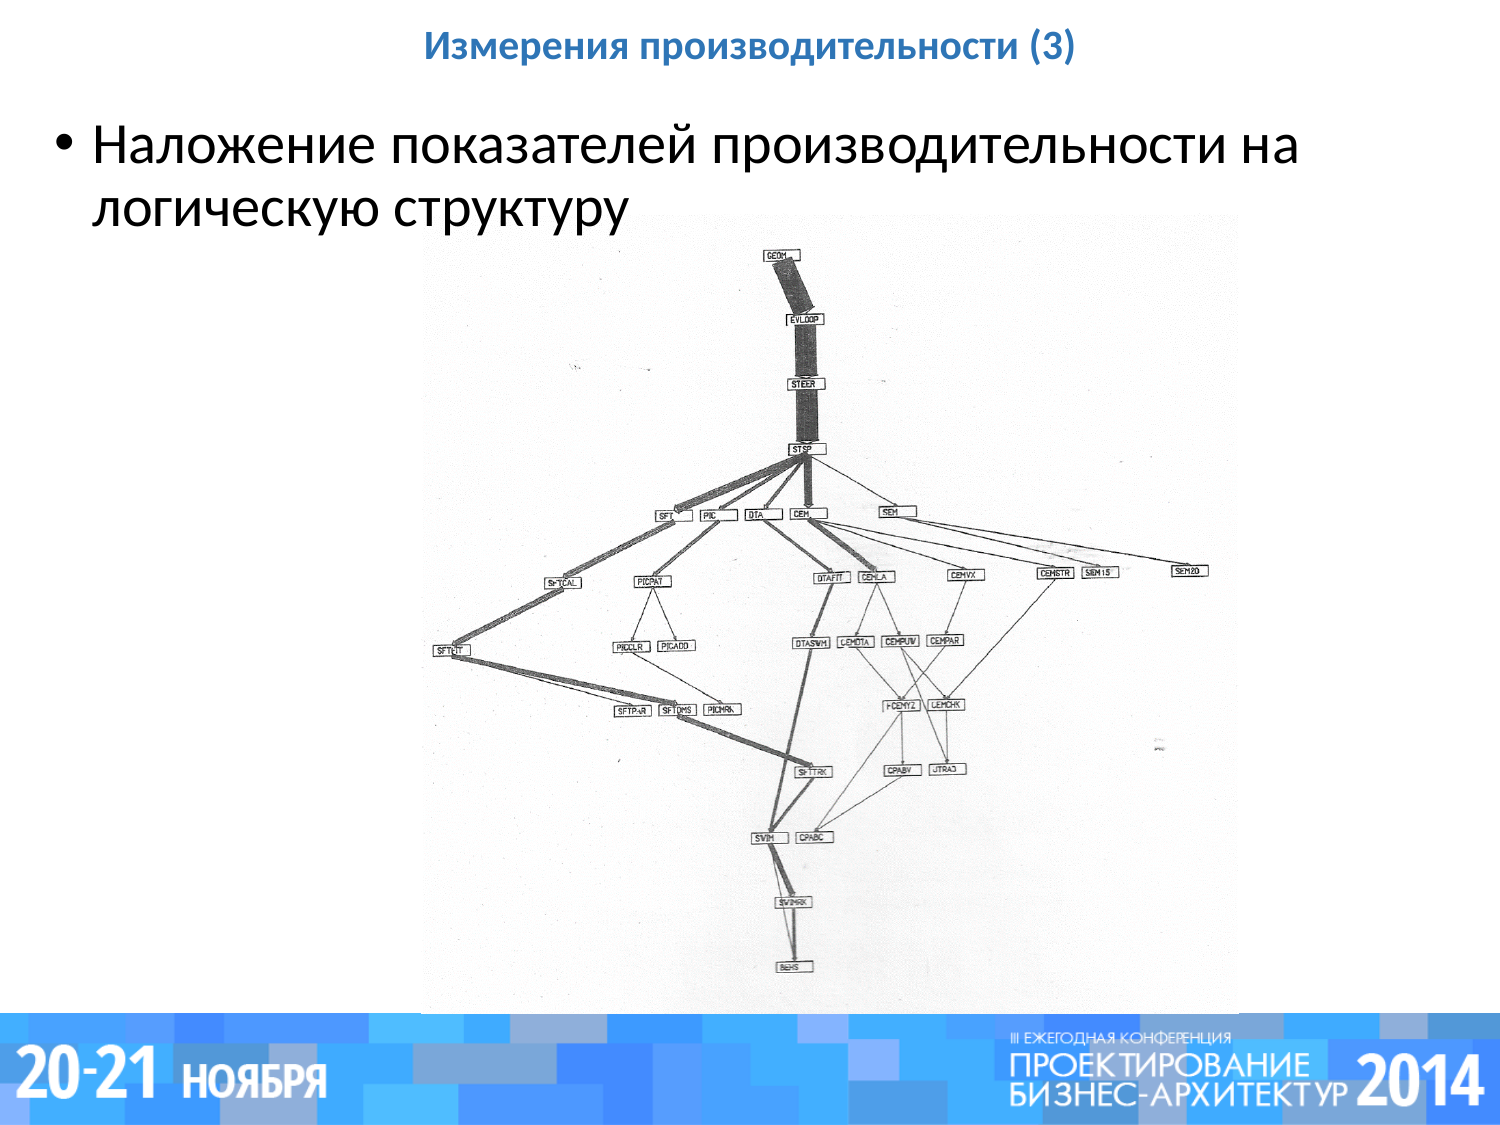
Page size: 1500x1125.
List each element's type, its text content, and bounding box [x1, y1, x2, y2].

title Измерения производительности (3) [103, 6, 1397, 89]
picture [0, 212, 1500, 1125]
list Наложение показателей производительности на логическую структуру [39, 105, 1465, 1014]
